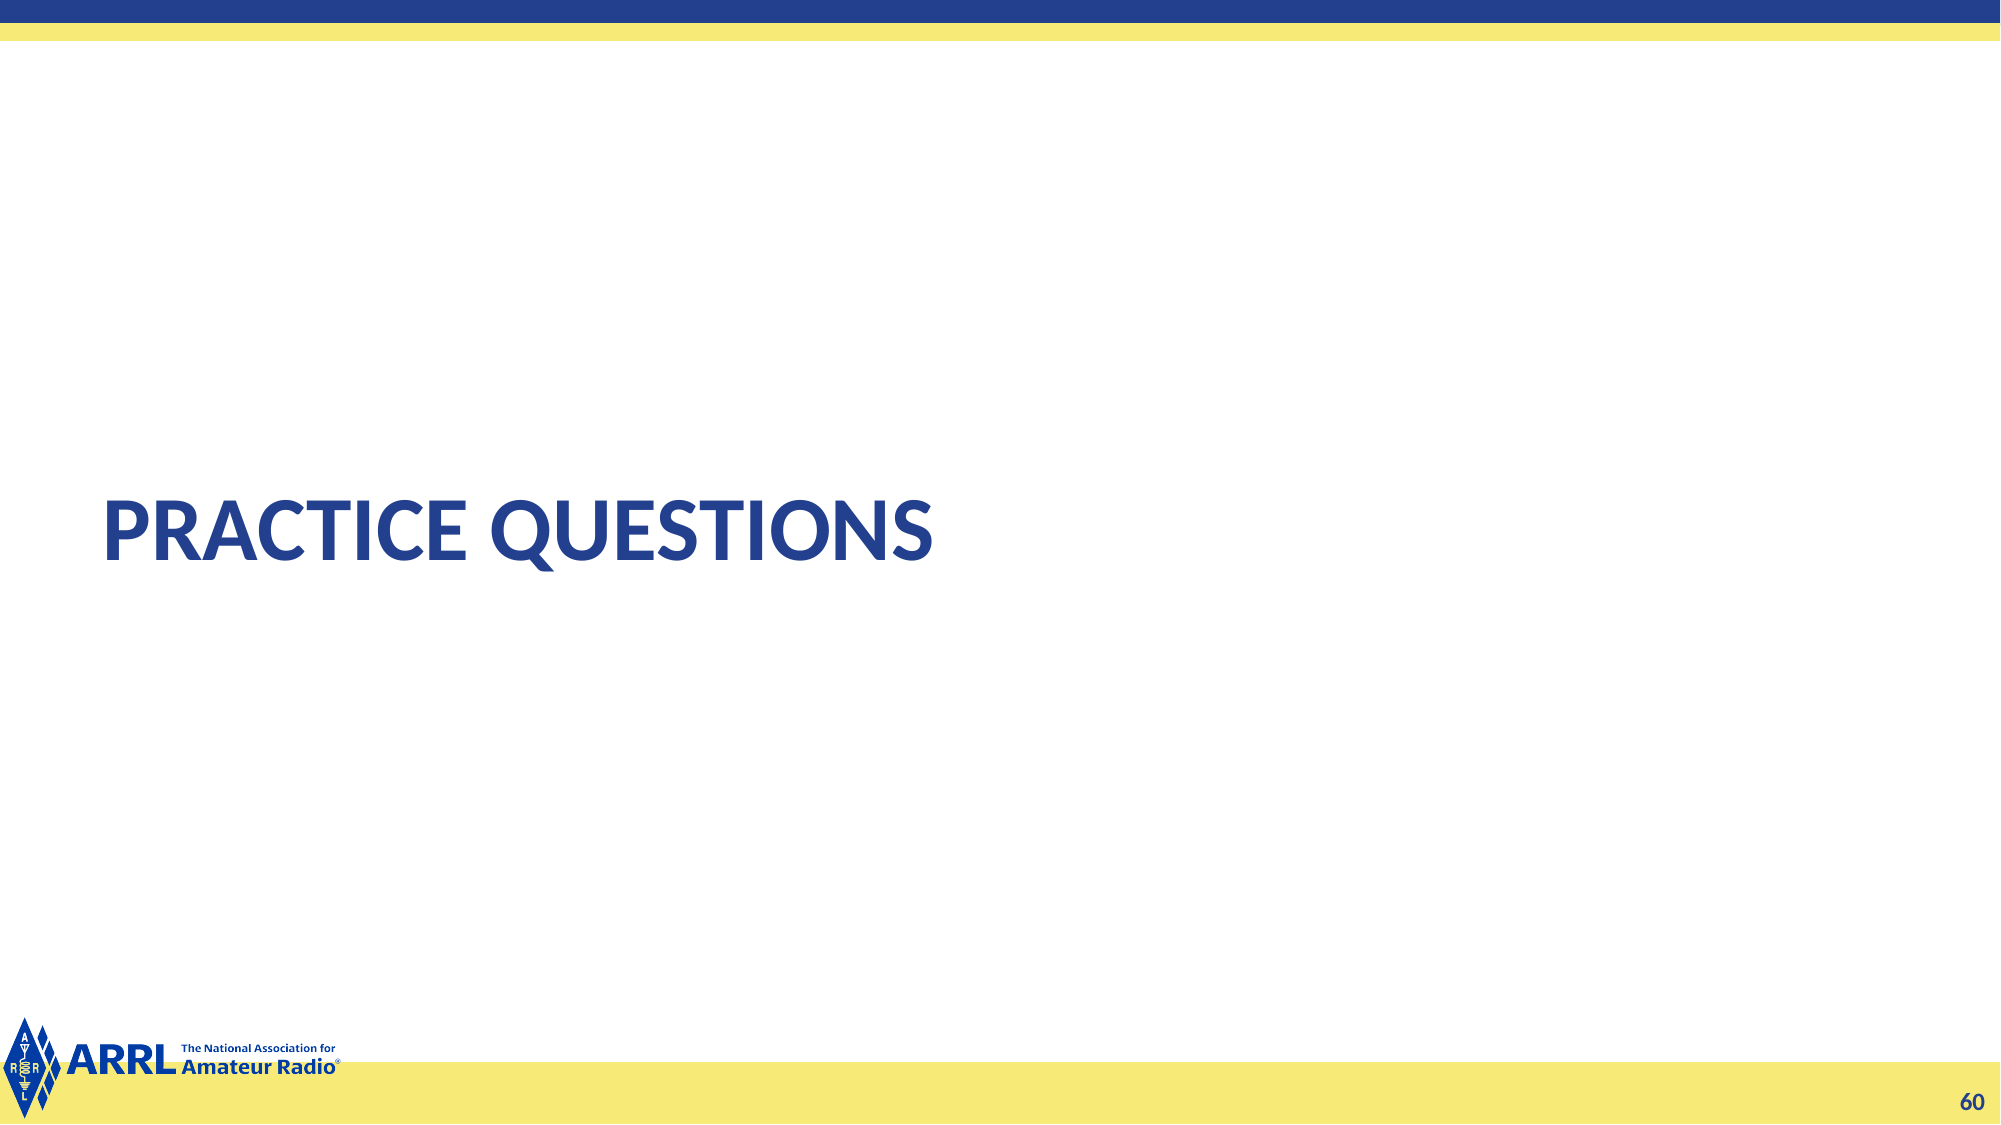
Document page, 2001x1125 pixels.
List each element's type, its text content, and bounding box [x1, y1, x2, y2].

title PRACTICE QUESTIONS [87, 437, 1888, 625]
picture [1, 1015, 342, 1121]
